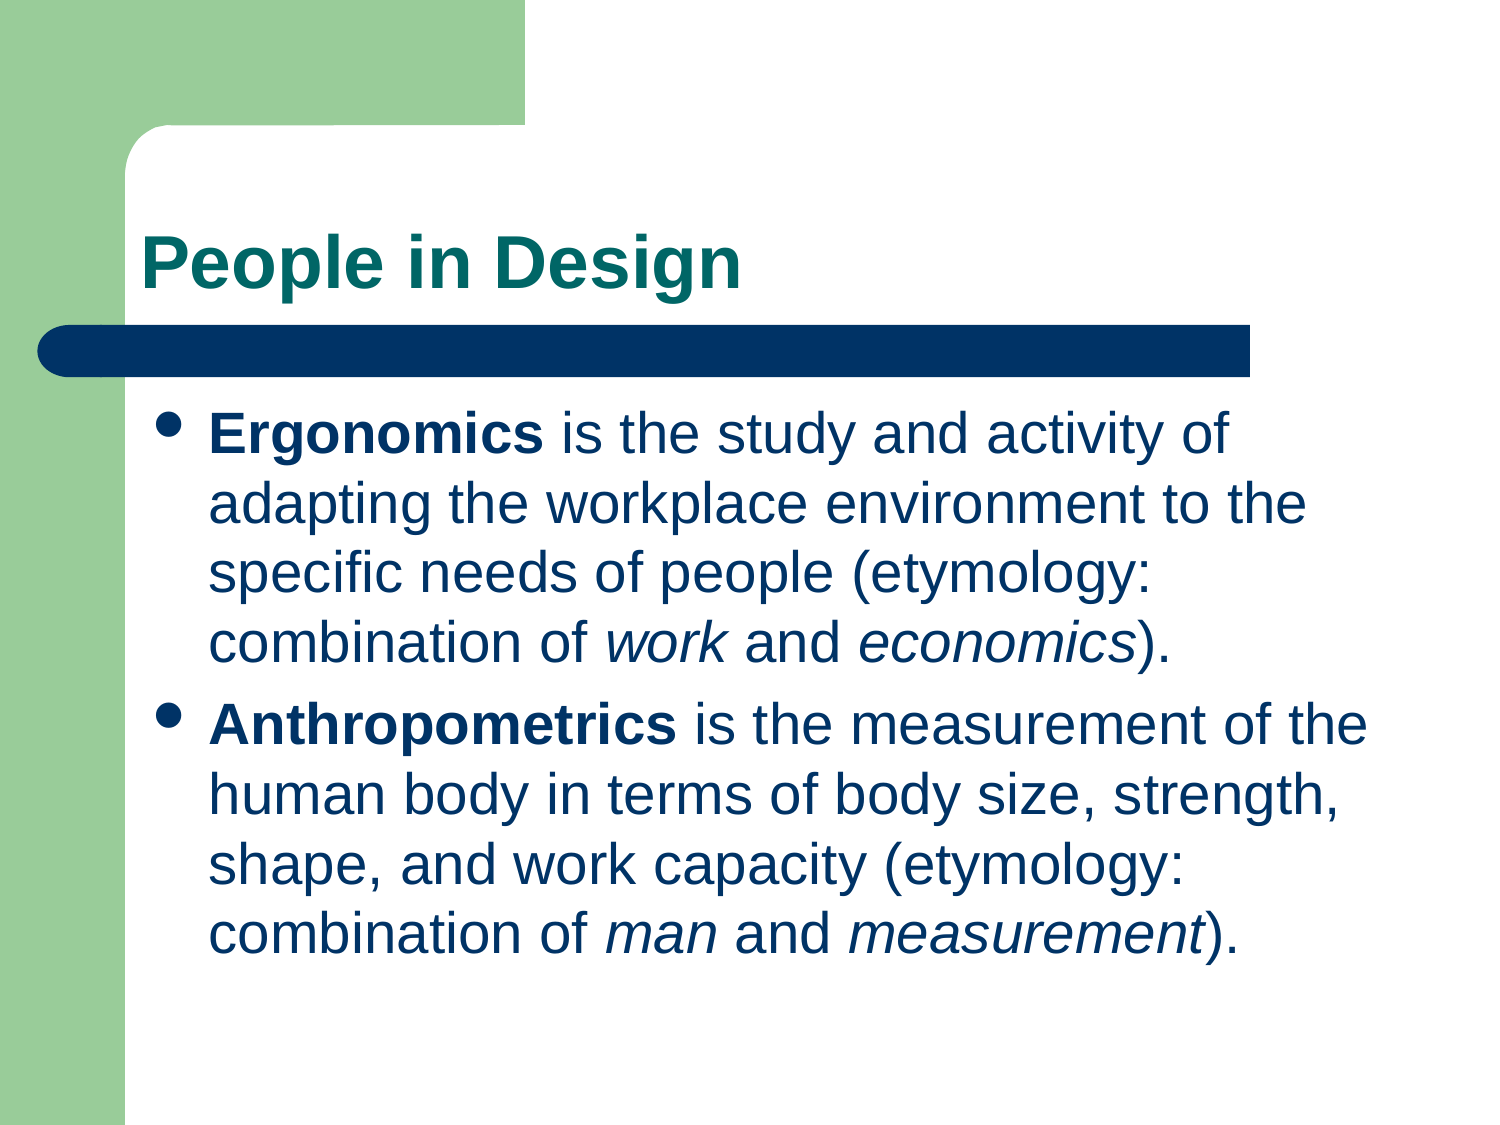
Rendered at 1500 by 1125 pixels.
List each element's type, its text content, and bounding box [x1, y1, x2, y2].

title People in Design [124, 124, 1426, 313]
list Ergonomics is the study and activity of adapting the workplace environment to the specific needs of people (etymology: combination of work and economics). Anthropometrics is the measurement of the human body in terms of body size, strength, shape, and work capacity (etymology: combination of man and measurement). [137, 387, 1400, 999]
